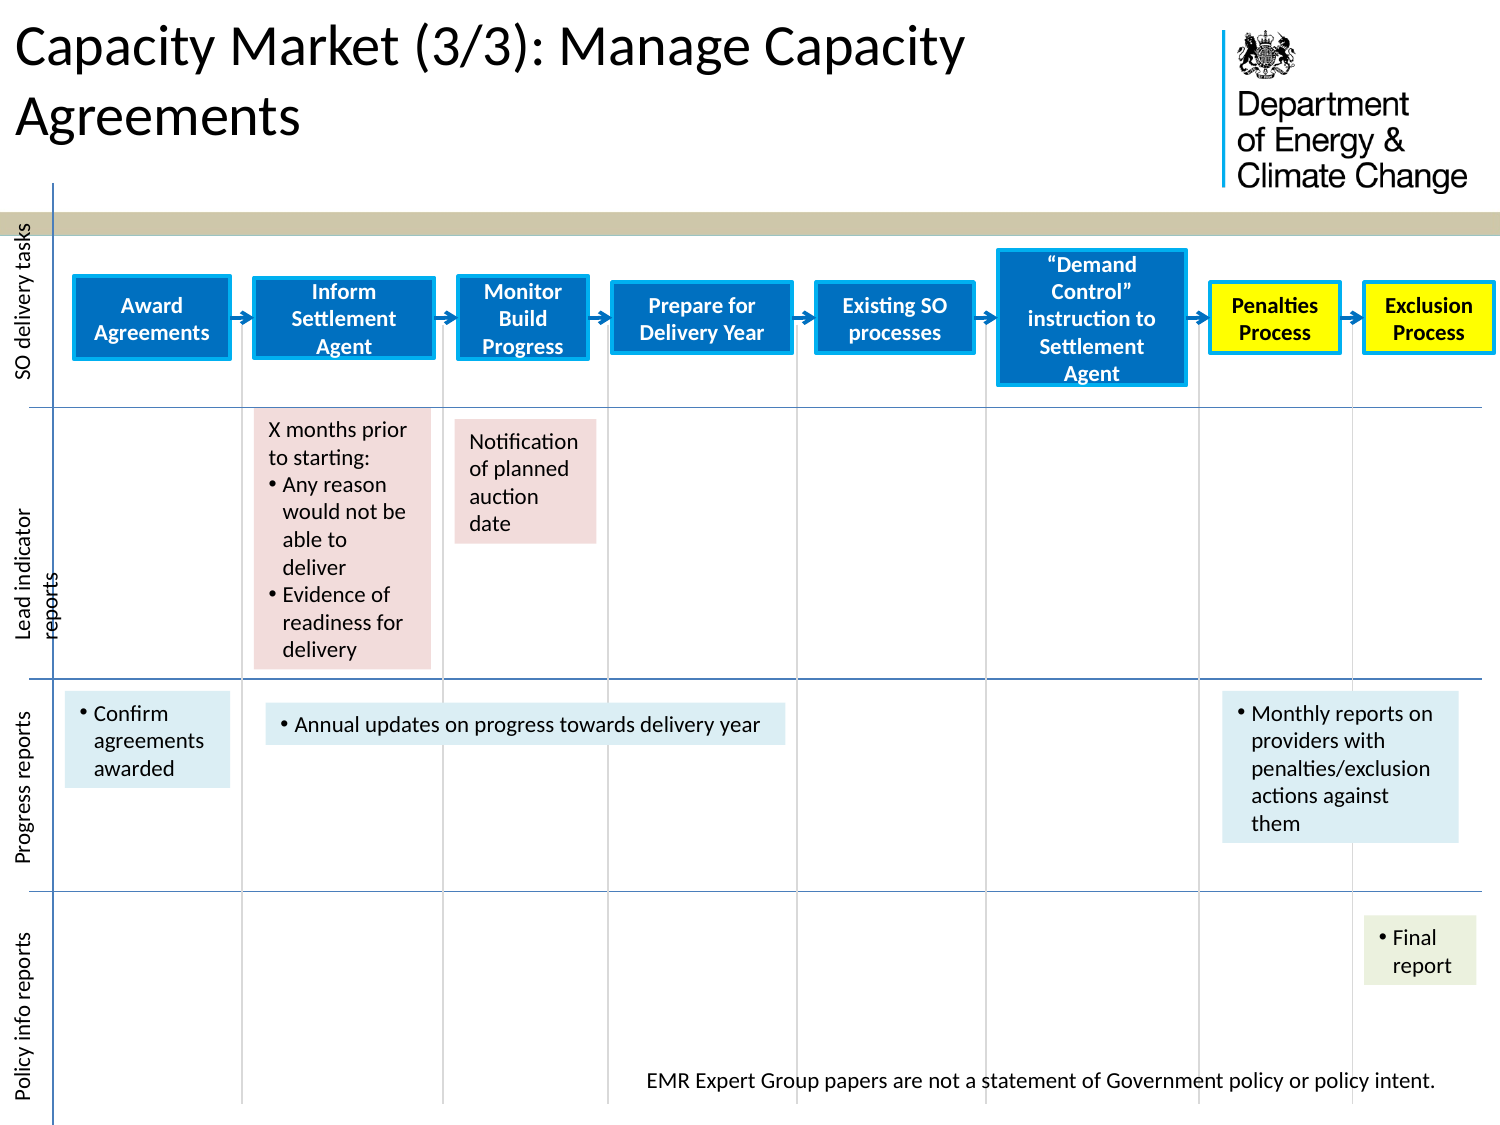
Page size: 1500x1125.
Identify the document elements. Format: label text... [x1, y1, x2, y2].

text_box Exclusion Process [1362, 280, 1496, 355]
text_box SO delivery tasks [0, 171, 58, 396]
text_box EMR Expert Group papers are not a statement of Government policy or policy intent. [631, 1058, 792, 1101]
text_box EMR Expert Group papers are not a statement of Government policy or policy intent. [1204, 1058, 1348, 1101]
text_box Progress reports [0, 694, 48, 879]
text_box Confirm agreements awarded [64, 690, 231, 788]
title Capacity Market (3/3): Manage Capacity Agreements [0, 0, 1188, 188]
text_box Monitor Build Progress [456, 274, 590, 361]
picture [58, 208, 1500, 236]
text_box Annual updates on progress towards delivery year [613, 702, 786, 745]
text_box EMR Expert Group papers are not a statement of Government policy or policy intent. [990, 1058, 1194, 1101]
text_box EMR Expert Group papers are not a statement of Government policy or policy intent. [1357, 1058, 1477, 1101]
text_box Annual updates on progress towards delivery year [448, 702, 603, 745]
text_box Penalties Process [1208, 280, 1342, 355]
text_box Inform Settlement Agent [252, 276, 436, 360]
text_box X months prior to starting: Any reason would not be able to deliver Evidence of readiness for delivery [253, 415, 431, 670]
text_box Award Agreements [72, 274, 232, 361]
text_box Notification of planned auction date [454, 419, 597, 544]
text_box Prepare for Delivery Year [610, 280, 794, 355]
text_box EMR Expert Group papers are not a statement of Government policy or policy intent. [802, 1058, 981, 1101]
text_box Monthly reports on providers with penalties/exclusion actions against them [1357, 690, 1459, 843]
text_box Existing SO processes [814, 280, 976, 355]
text_box Annual updates on progress towards delivery year [265, 702, 438, 745]
text_box Final report [1364, 915, 1477, 985]
picture [1222, 30, 1467, 194]
text_box Lead indicator reports [0, 430, 48, 656]
text_box Monthly reports on providers with penalties/exclusion actions against them [1222, 690, 1348, 843]
text_box “Demand Control” instruction to Settlement Agent [996, 248, 1188, 387]
text_box Policy info reports [0, 879, 48, 1117]
